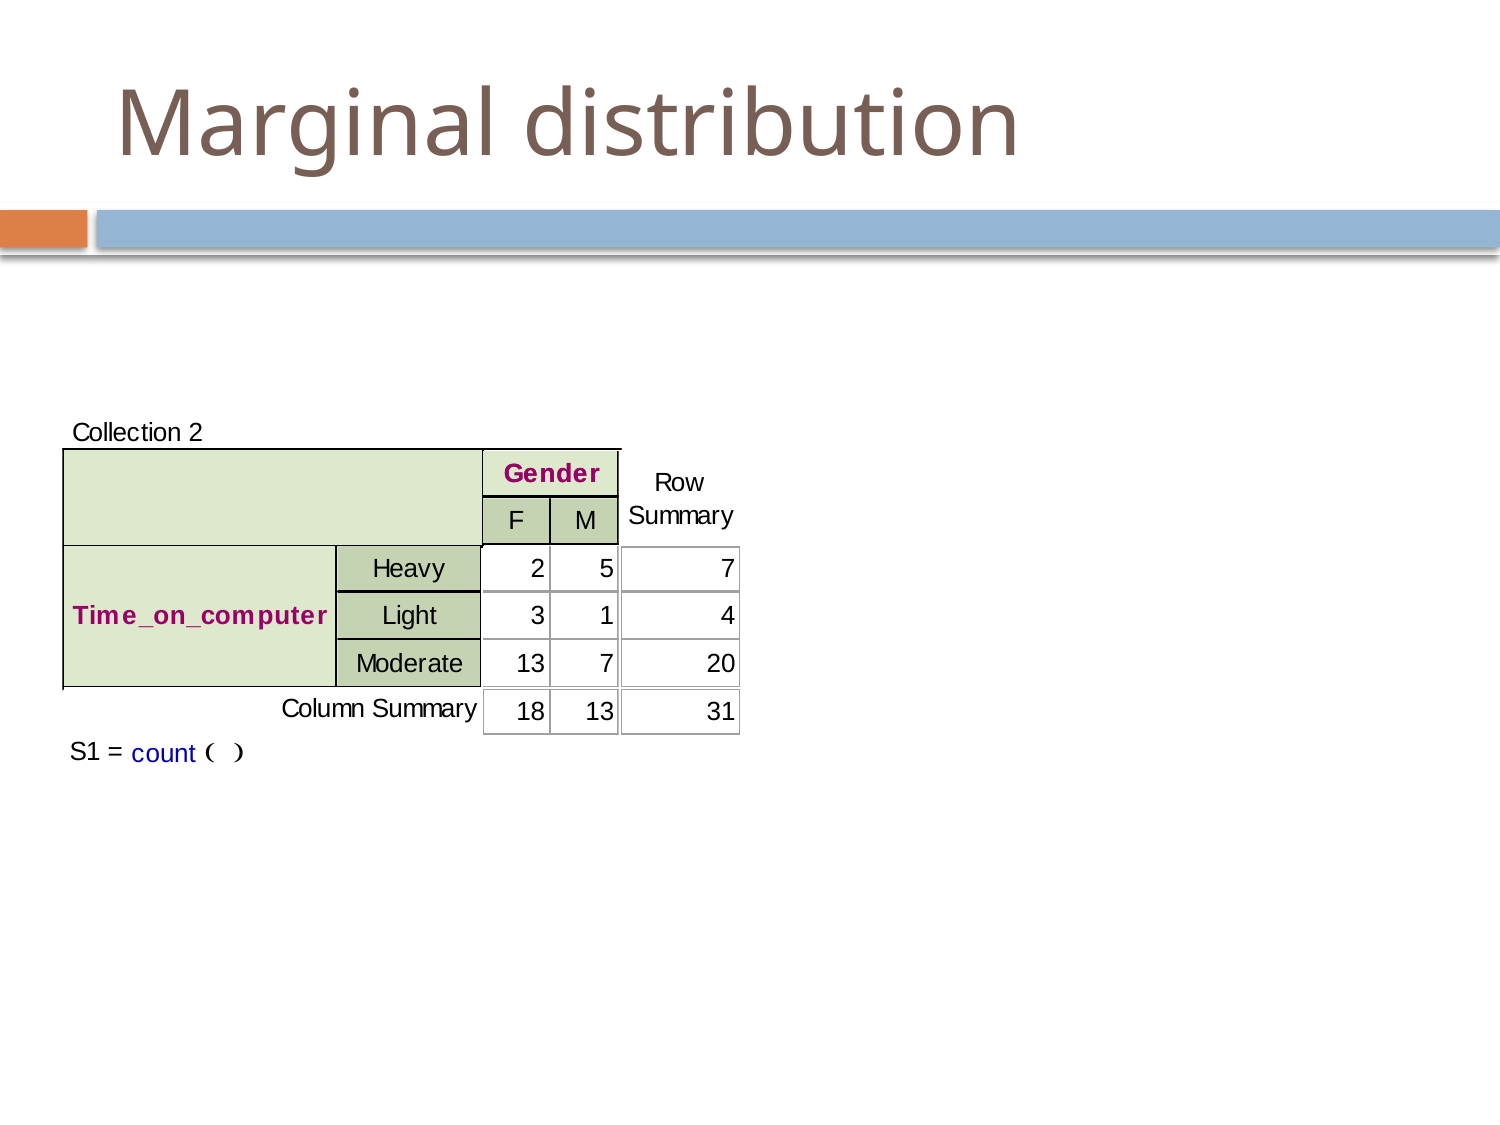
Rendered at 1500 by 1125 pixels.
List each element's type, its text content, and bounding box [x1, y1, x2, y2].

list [62, 396, 788, 802]
title Marginal distribution [99, 37, 1438, 200]
